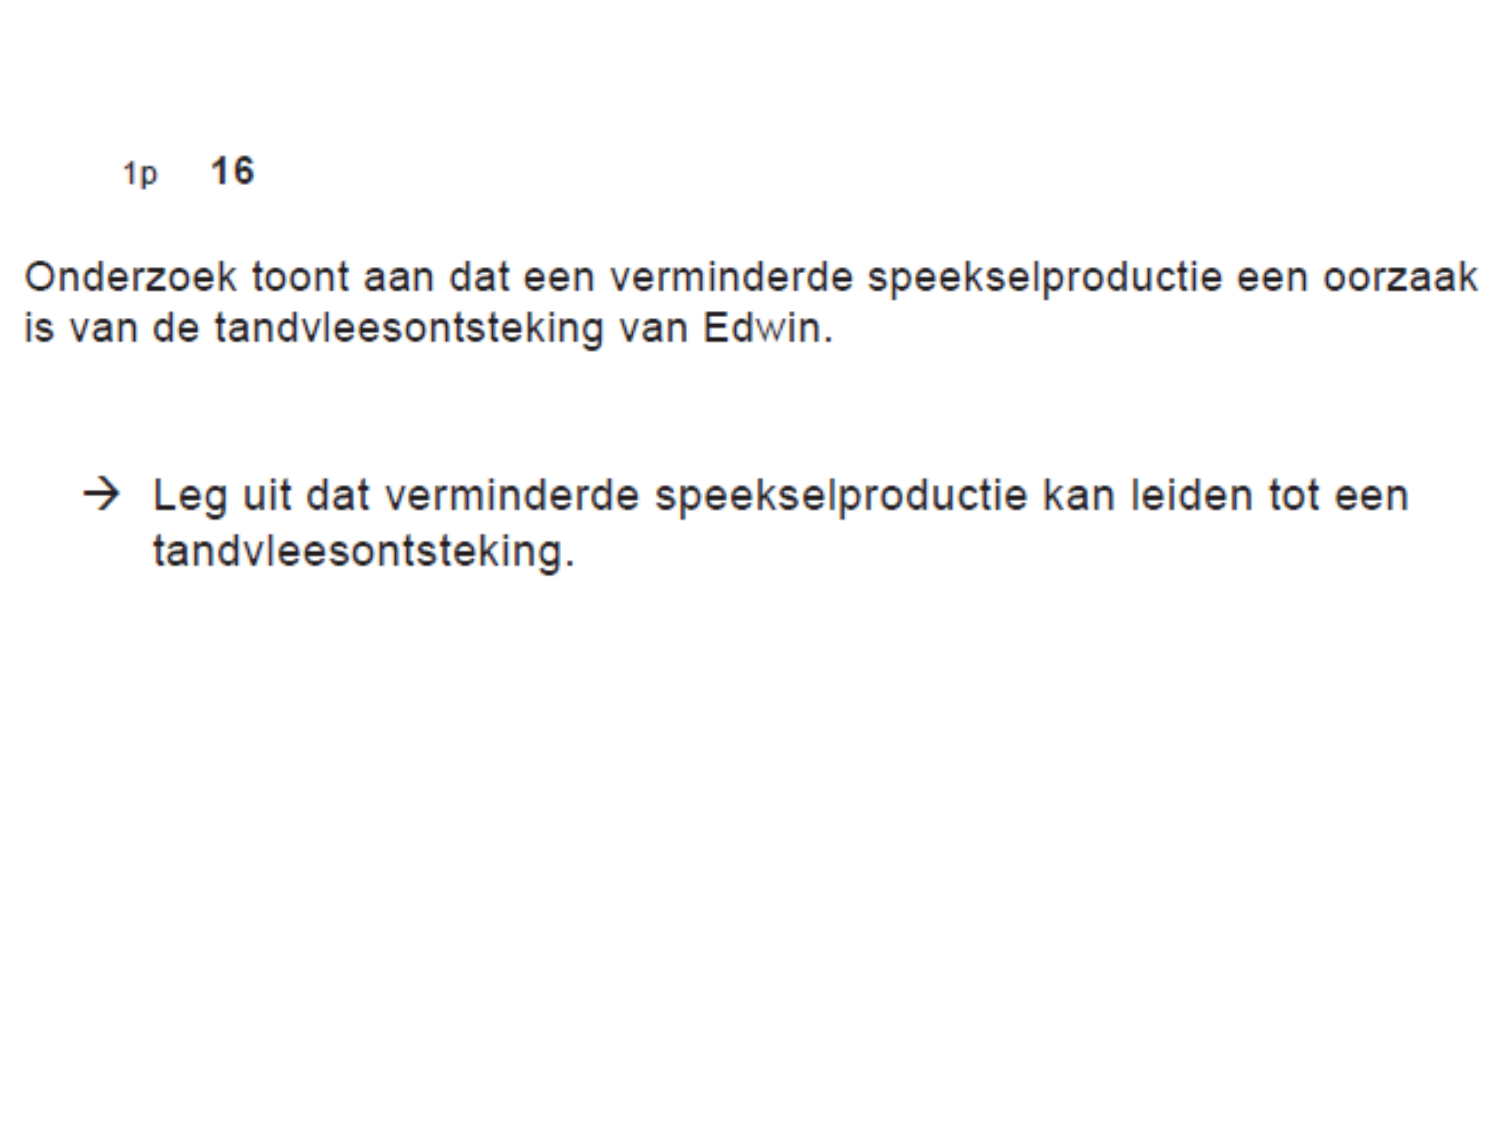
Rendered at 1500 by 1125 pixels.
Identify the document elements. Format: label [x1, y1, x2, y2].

picture [69, 467, 1430, 599]
picture [100, 113, 262, 209]
picture [17, 243, 1483, 354]
